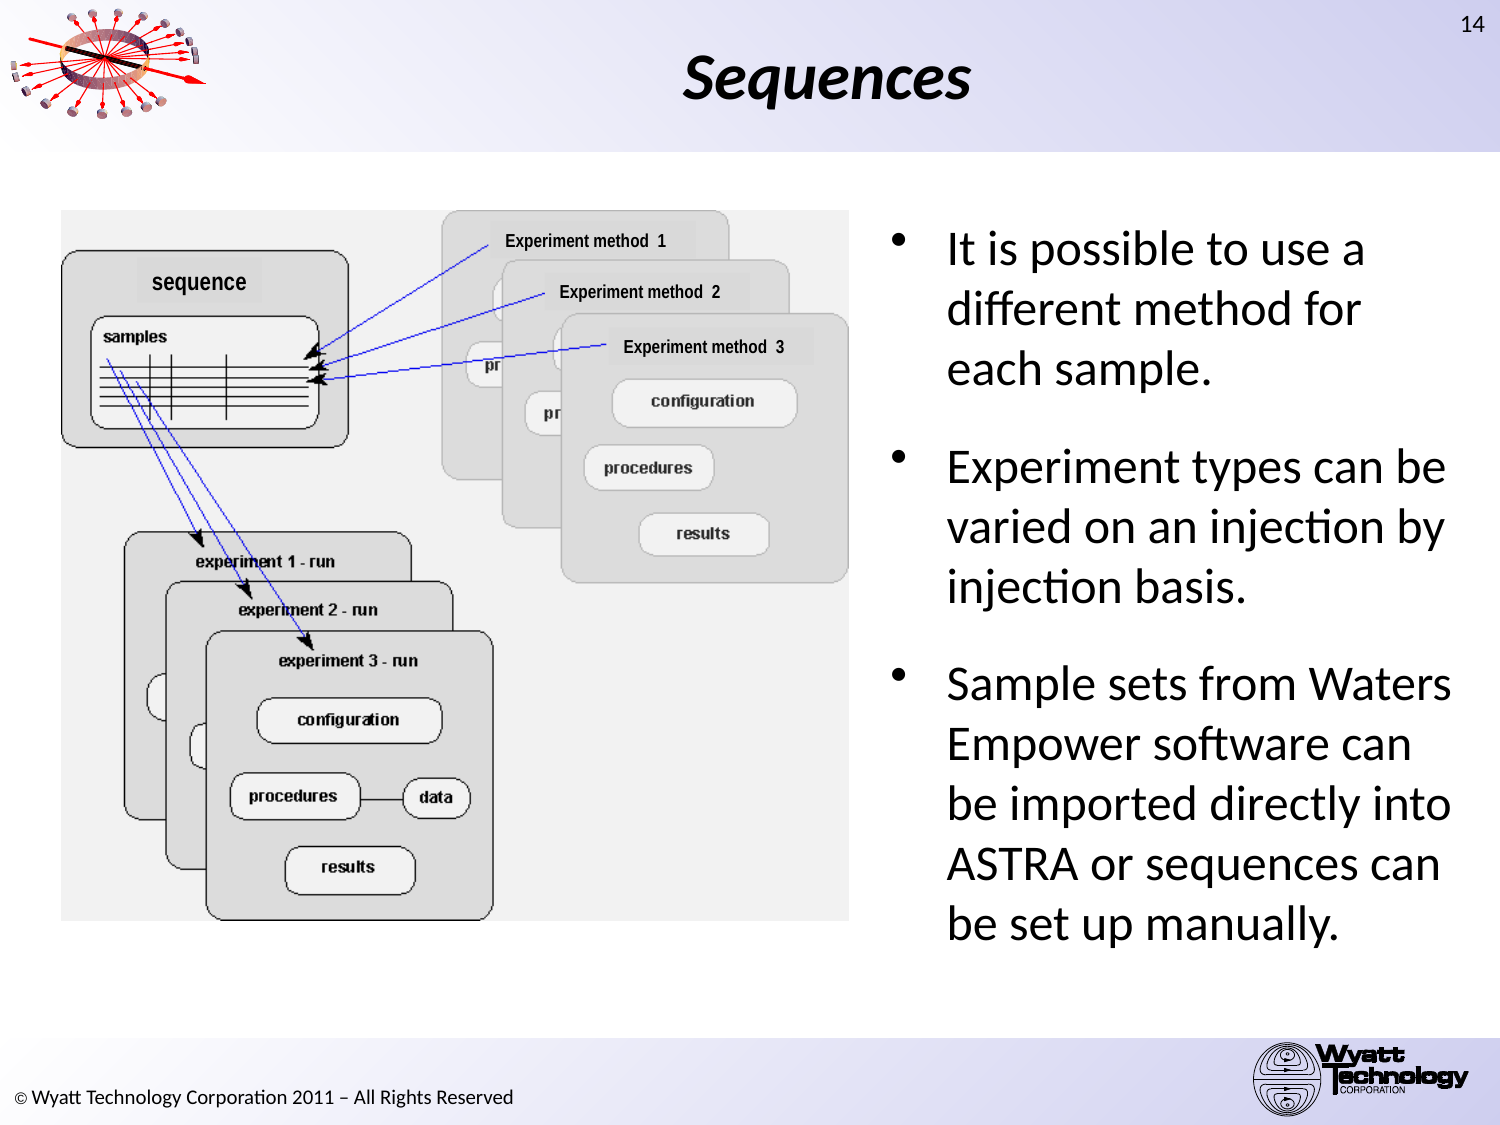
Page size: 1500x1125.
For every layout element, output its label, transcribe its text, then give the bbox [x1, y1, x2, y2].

title Sequences [217, 25, 1438, 120]
list It is possible to use a different method for each sample. Experiment types can be varied on an injection by injection basis. Sample sets from Waters Empower software can be imported directly into ASTRA or sequences can be set up manually. [875, 207, 1485, 1011]
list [61, 210, 849, 921]
